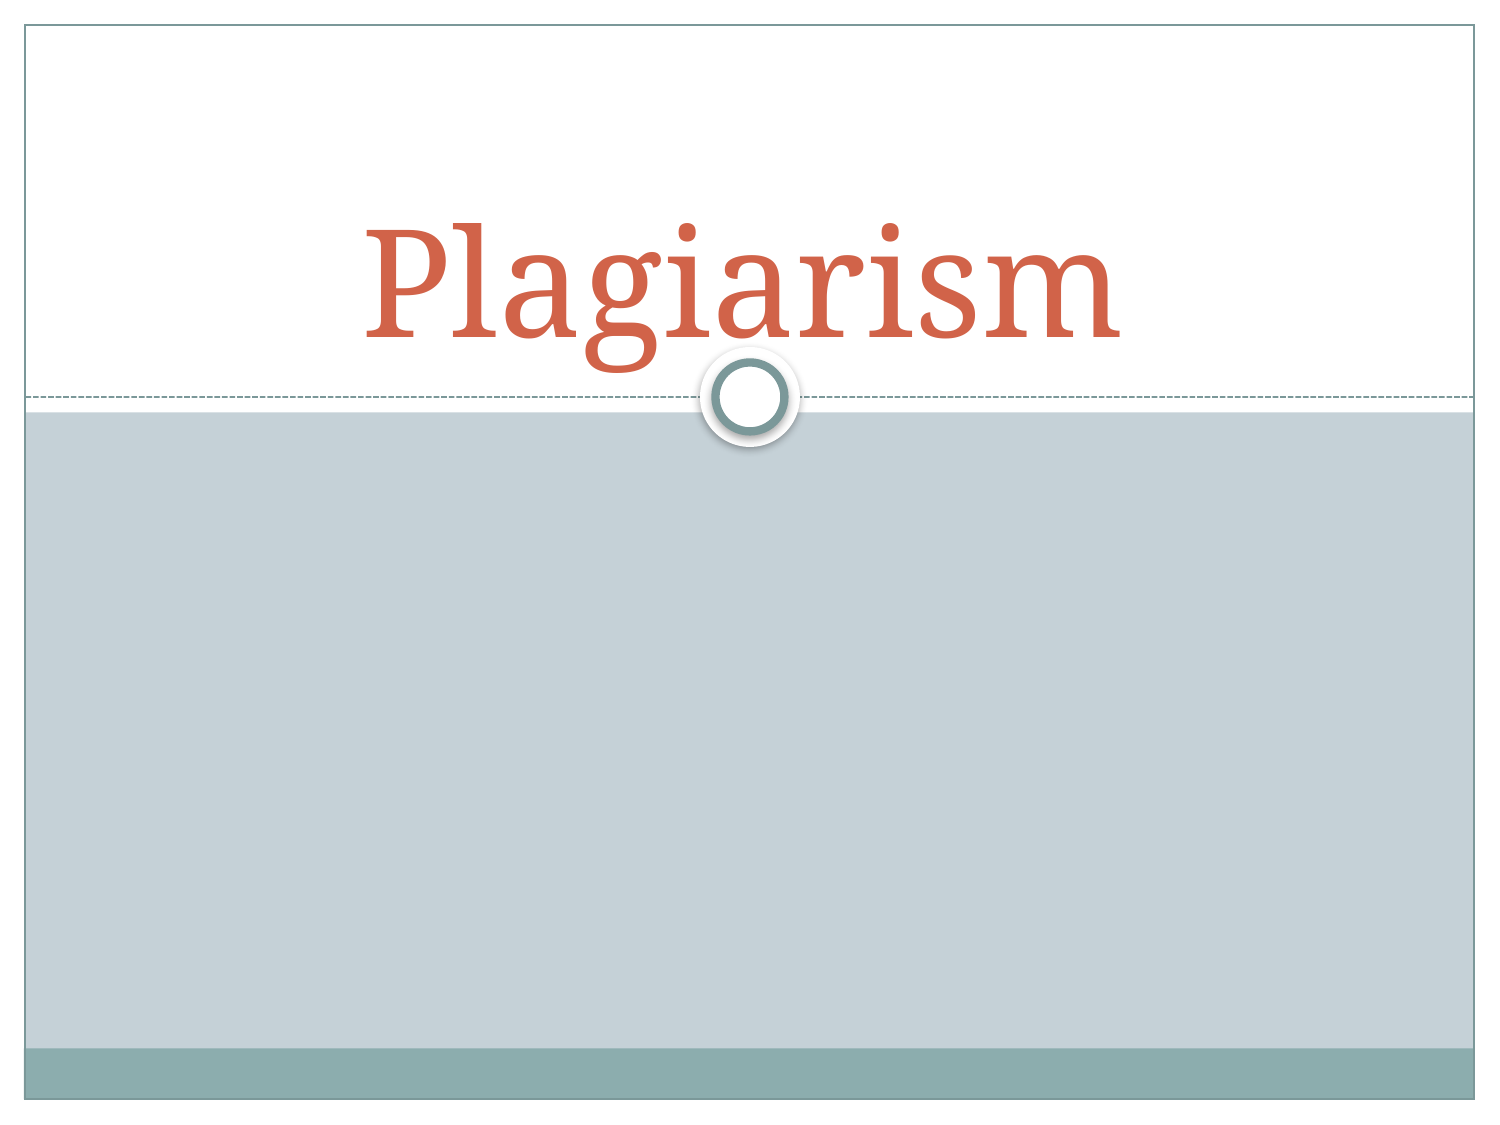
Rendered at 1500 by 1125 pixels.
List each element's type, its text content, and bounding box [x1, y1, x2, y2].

title Plagiarism [125, 87, 1400, 375]
